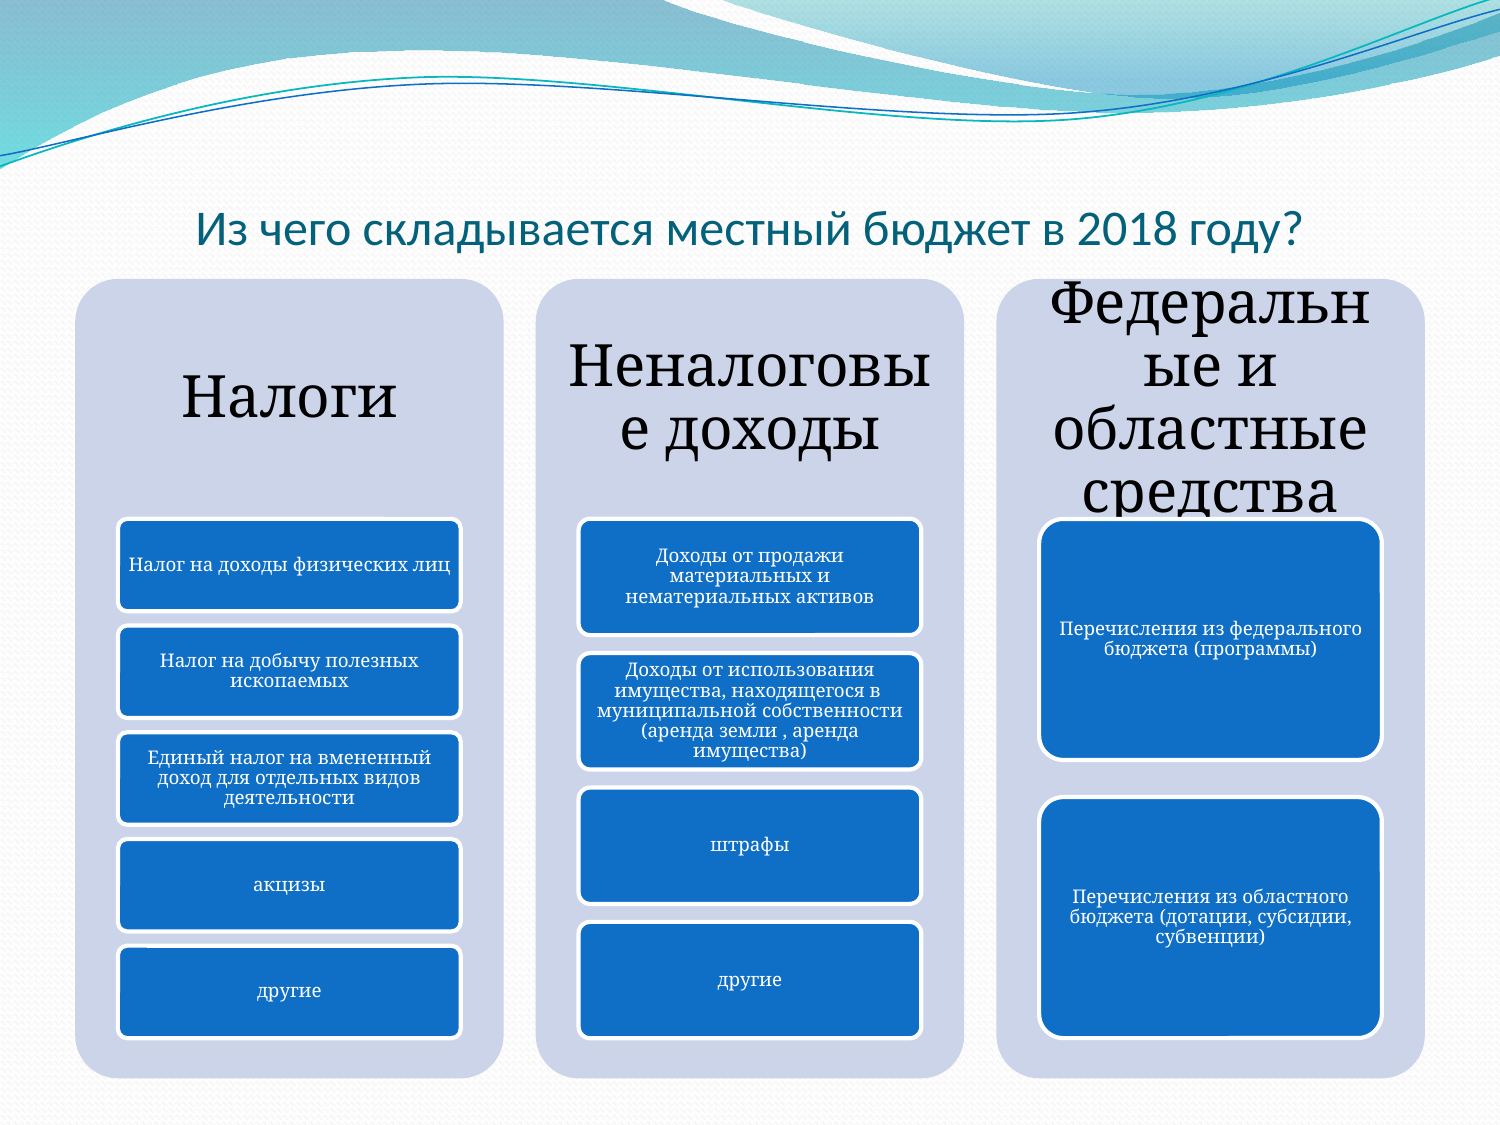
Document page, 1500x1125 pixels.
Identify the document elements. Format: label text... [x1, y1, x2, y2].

title Из чего складывается местный бюджет в 2018 году? [75, 125, 1425, 256]
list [74, 278, 1426, 1079]
